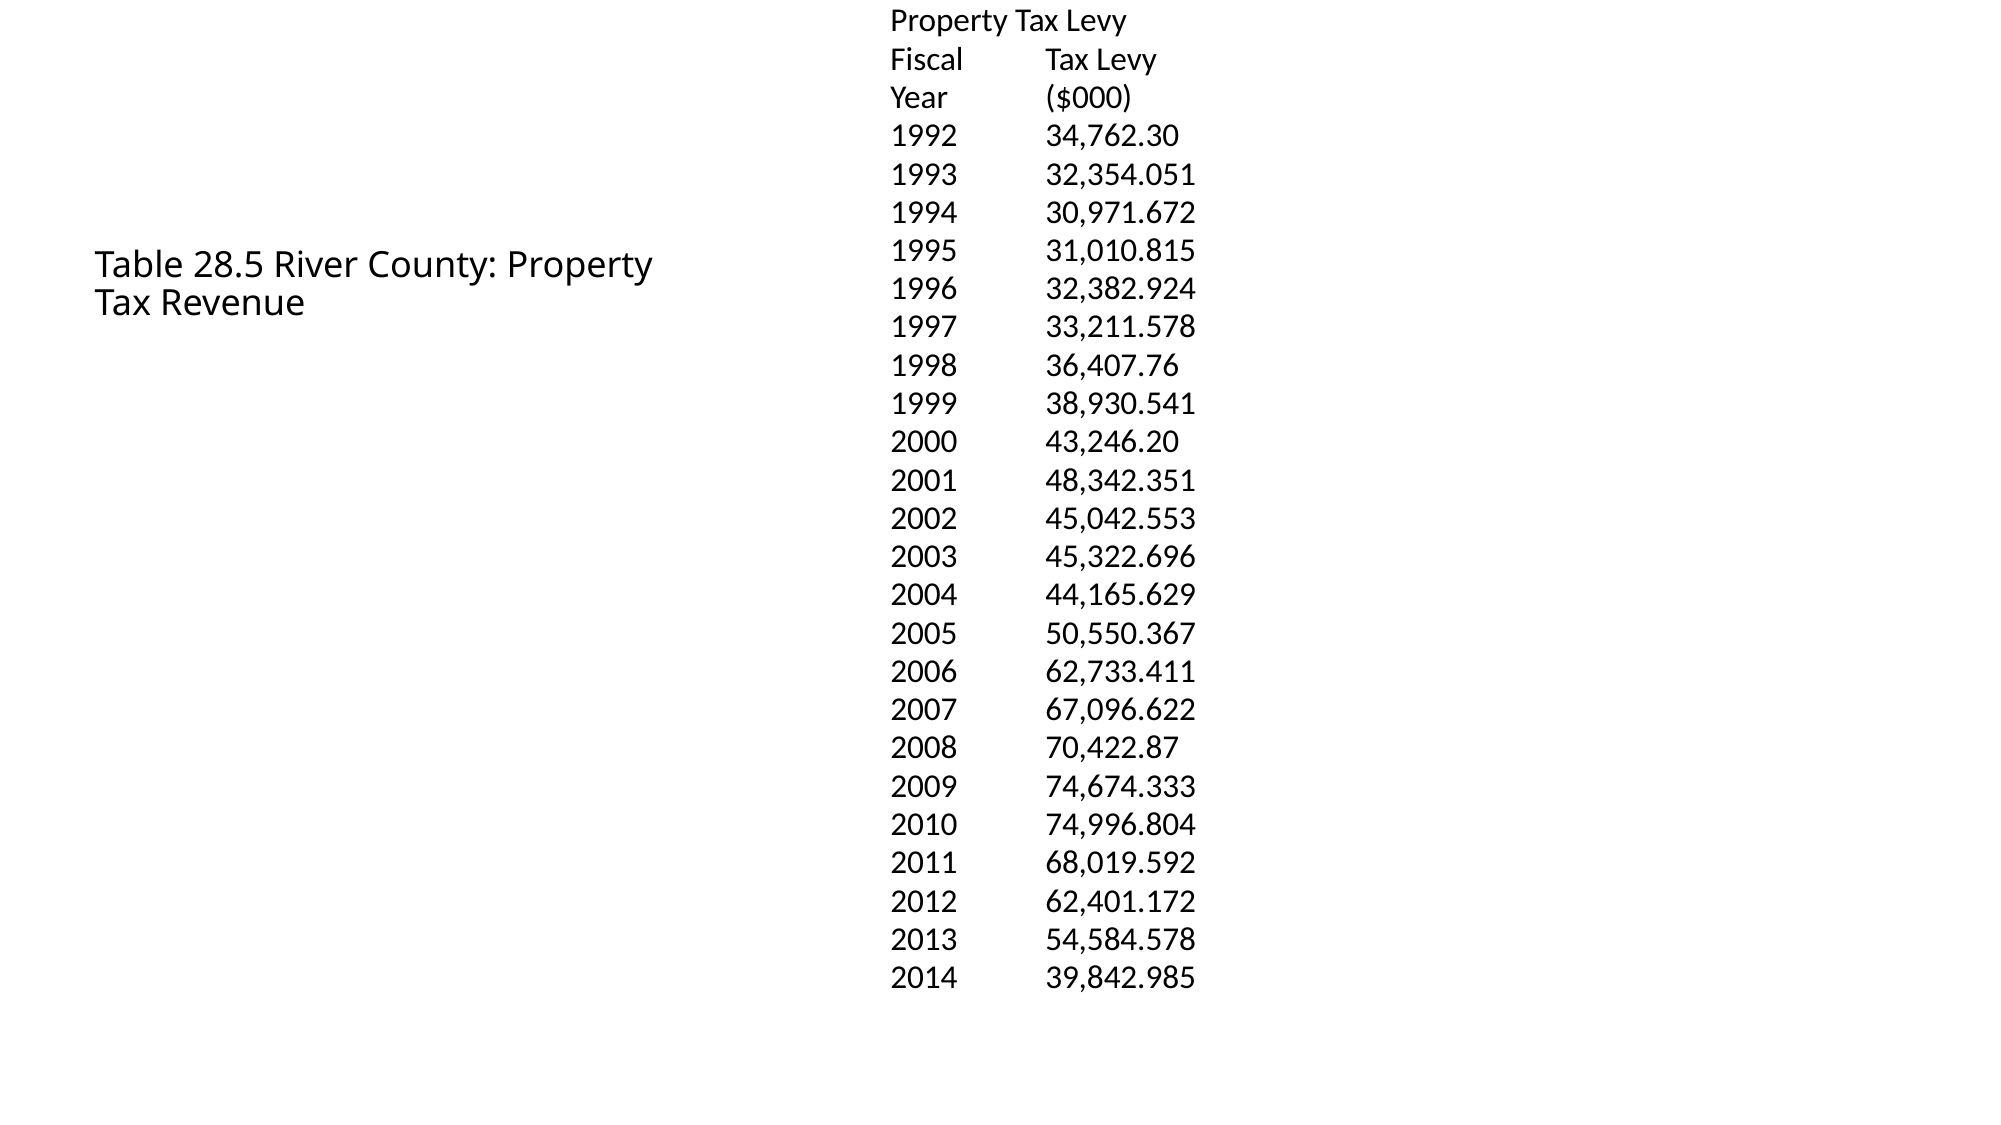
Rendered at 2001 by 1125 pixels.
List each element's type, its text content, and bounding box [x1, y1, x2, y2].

table_cell 1996 [879, 270, 1034, 308]
title Table 28.5 River County: Property Tax Revenue [79, 237, 677, 332]
table_cell 68,019.592 [1034, 844, 1245, 882]
table_cell 1993 [879, 155, 1034, 193]
table_cell 36,407.76 [1034, 346, 1245, 385]
table_cell 31,010.815 [1034, 231, 1245, 270]
table_cell 74,996.804 [1034, 805, 1245, 844]
table_cell 32,382.924 [1034, 270, 1245, 308]
table_cell 2008 [879, 729, 1034, 767]
table_cell 74,674.333 [1034, 767, 1245, 805]
table_cell 34,762.30 [1034, 117, 1245, 155]
table_cell 2014 [879, 959, 1034, 997]
table_cell 30,971.672 [1034, 193, 1245, 231]
table_cell 33,211.578 [1034, 308, 1245, 346]
table_cell 2003 [879, 538, 1034, 576]
table_cell 44,165.629 [1034, 576, 1245, 614]
table_cell 2000 [879, 423, 1034, 461]
table_cell 32,354.051 [1034, 155, 1245, 193]
table_cell 39,842.985 [1034, 959, 1245, 997]
table_cell 1997 [879, 308, 1034, 346]
table_cell 62,733.411 [1034, 652, 1245, 691]
table_cell Tax Levy ($000) [1034, 40, 1245, 117]
table_cell 2010 [879, 805, 1034, 844]
table_cell 2002 [879, 499, 1034, 538]
table_cell 70,422.87 [1034, 729, 1245, 767]
table_cell 38,930.541 [1034, 385, 1245, 423]
table_cell 2005 [879, 614, 1034, 652]
table_cell 45,322.696 [1034, 538, 1245, 576]
table_cell Fiscal Year [879, 40, 1034, 117]
table_cell 2004 [879, 576, 1034, 614]
table_cell 2006 [879, 652, 1034, 691]
table_cell 43,246.20 [1034, 423, 1245, 461]
table_cell 2013 [879, 920, 1034, 959]
table_cell 1992 [879, 117, 1034, 155]
table_cell 2012 [879, 882, 1034, 920]
table_cell 50,550.367 [1034, 614, 1245, 652]
table_cell 54,584.578 [1034, 920, 1245, 959]
table_cell 67,096.622 [1034, 691, 1245, 729]
table_cell 2001 [879, 461, 1034, 499]
table_cell 45,042.553 [1034, 499, 1245, 538]
table_header Property Tax Levy [879, 2, 1245, 40]
table_cell 2007 [879, 691, 1034, 729]
table_cell 1998 [879, 346, 1034, 385]
table_cell 1994 [879, 193, 1034, 231]
table_cell 2009 [879, 767, 1034, 805]
table_cell 62,401.172 [1034, 882, 1245, 920]
table_cell 1999 [879, 385, 1034, 423]
table_cell 2011 [879, 844, 1034, 882]
table_cell 1995 [879, 231, 1034, 270]
table_cell 48,342.351 [1034, 461, 1245, 499]
